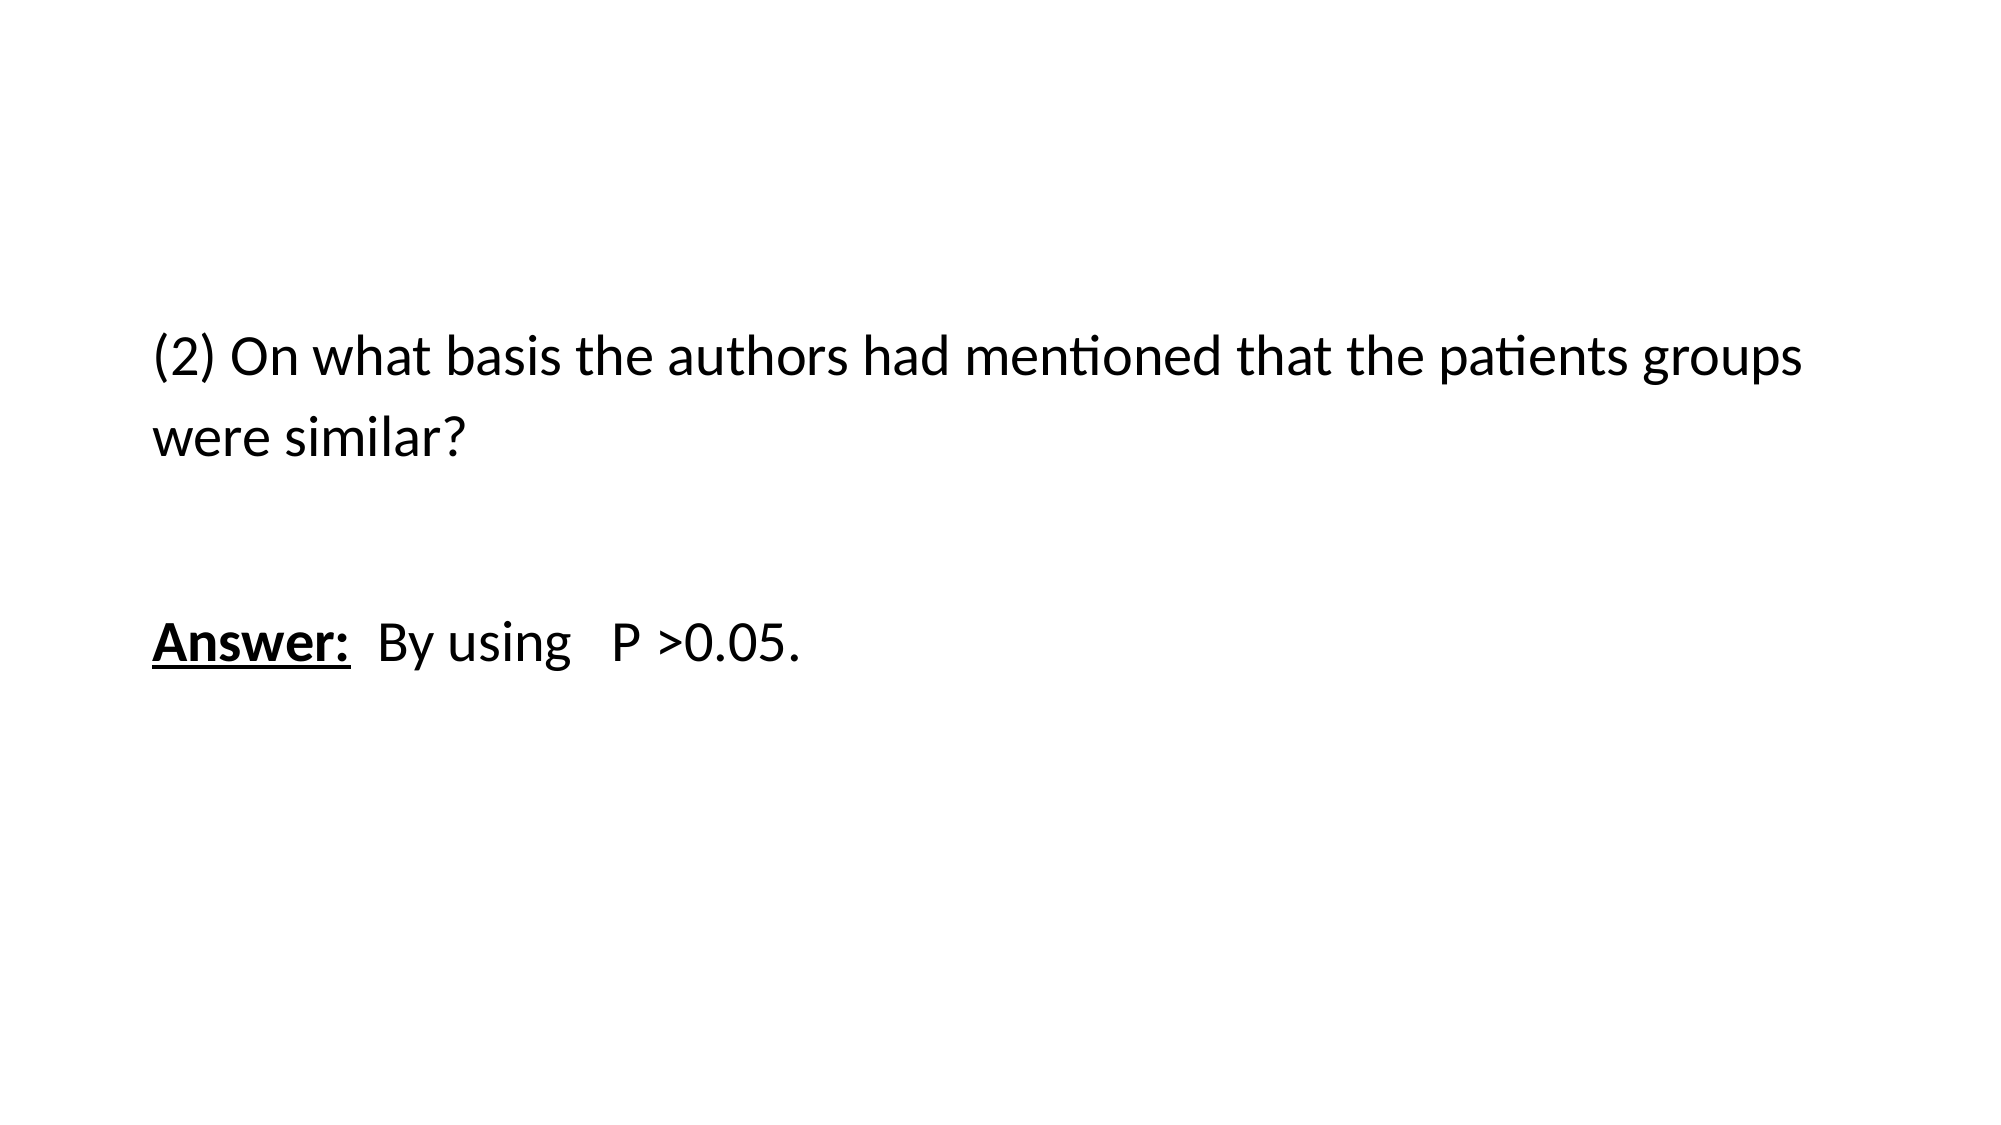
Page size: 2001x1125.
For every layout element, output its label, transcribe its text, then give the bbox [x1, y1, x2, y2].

list (2) On what basis the authors had mentioned that the patients groups were similar? Answer: By using P >0.05. [137, 299, 1863, 1014]
